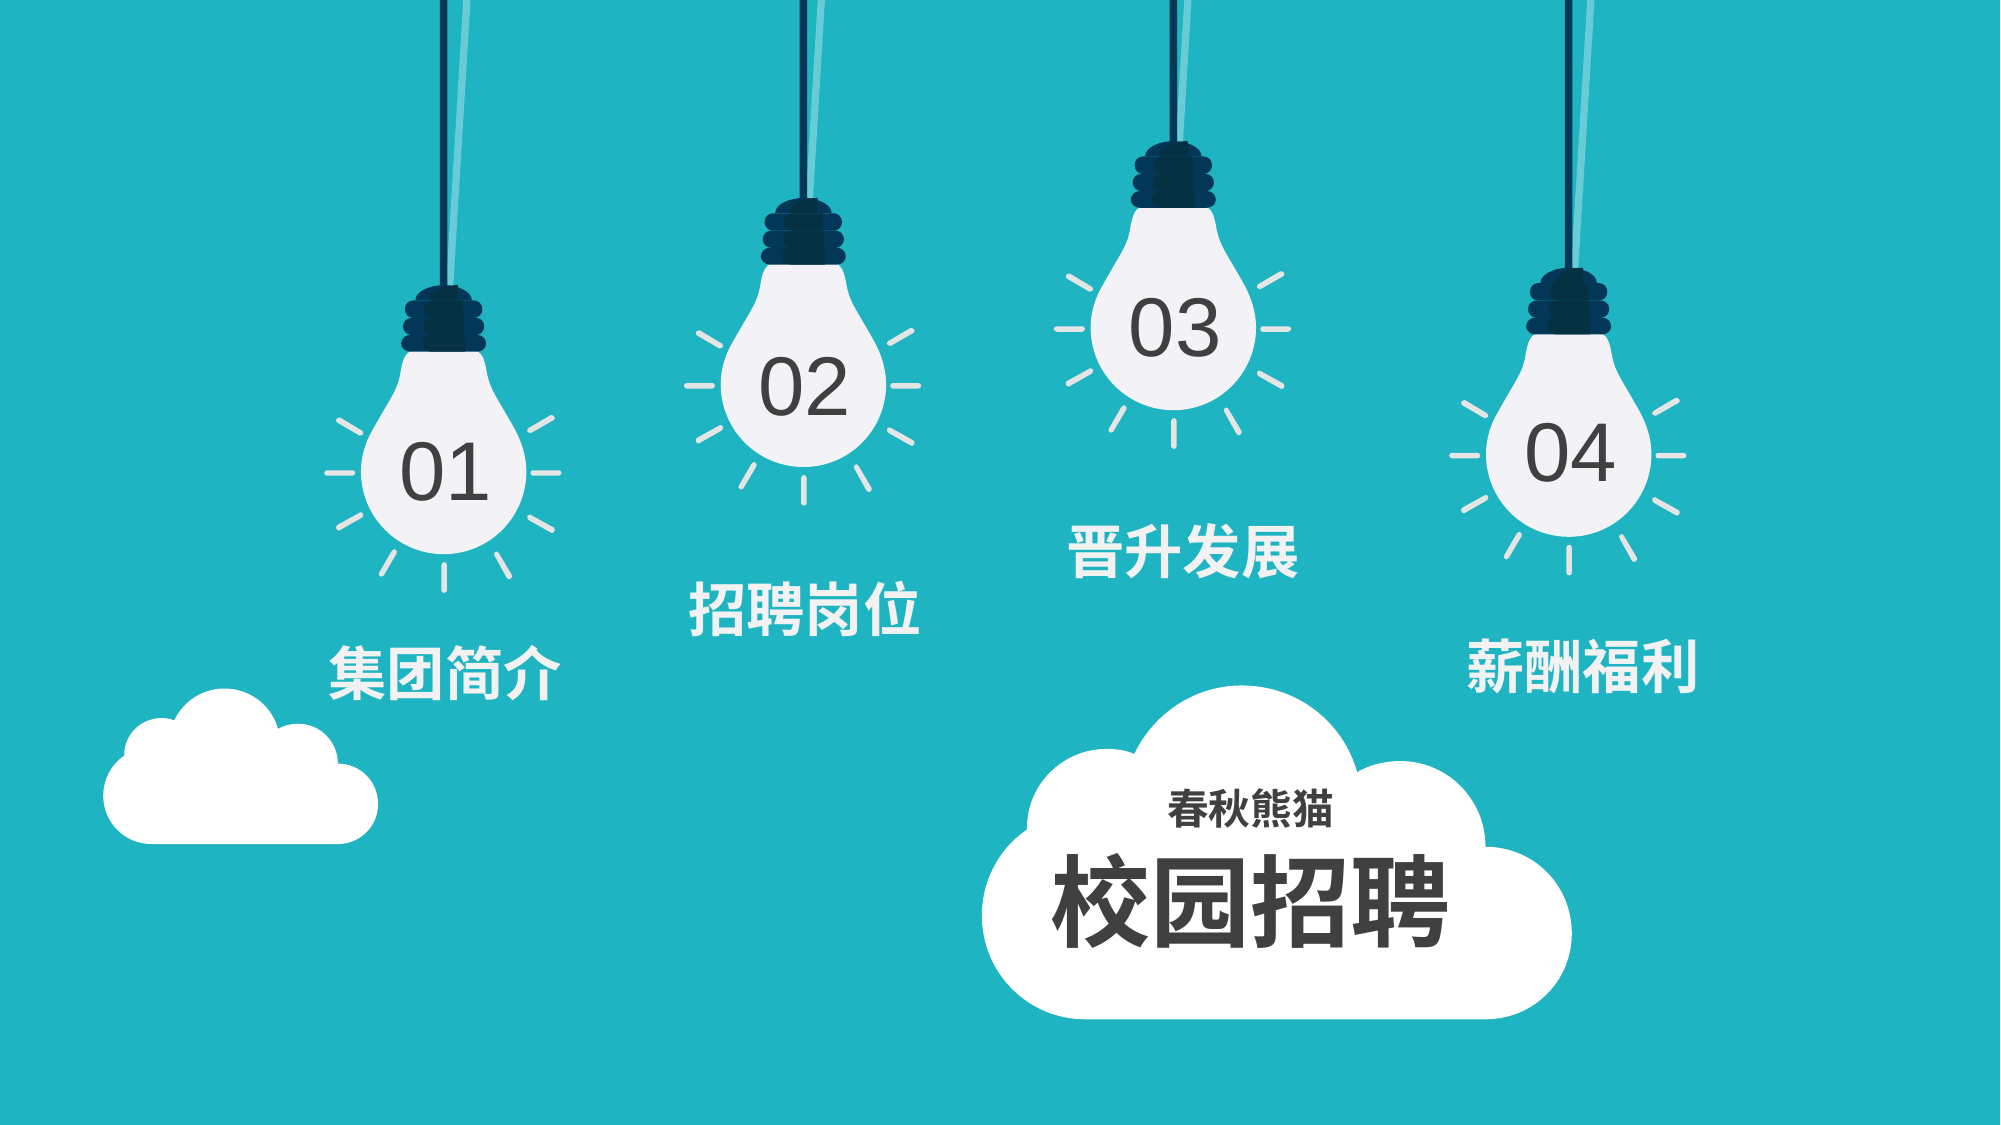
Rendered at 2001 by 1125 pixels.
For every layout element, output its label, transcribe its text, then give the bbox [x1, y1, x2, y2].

text_box 春秋熊猫 [1044, 783, 1457, 834]
text_box [103, 688, 379, 845]
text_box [324, 0, 562, 593]
text_box 集团简介 [300, 637, 591, 708]
text_box 招聘岗位 [659, 572, 951, 643]
text_box 校园招聘 [1044, 839, 1457, 960]
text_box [1053, 0, 1292, 449]
text_box 薪酬福利 [1437, 630, 1728, 701]
text_box 晋升发展 [1037, 515, 1328, 586]
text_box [1449, 0, 1687, 576]
text_box [981, 685, 1572, 1020]
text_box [683, 0, 922, 506]
